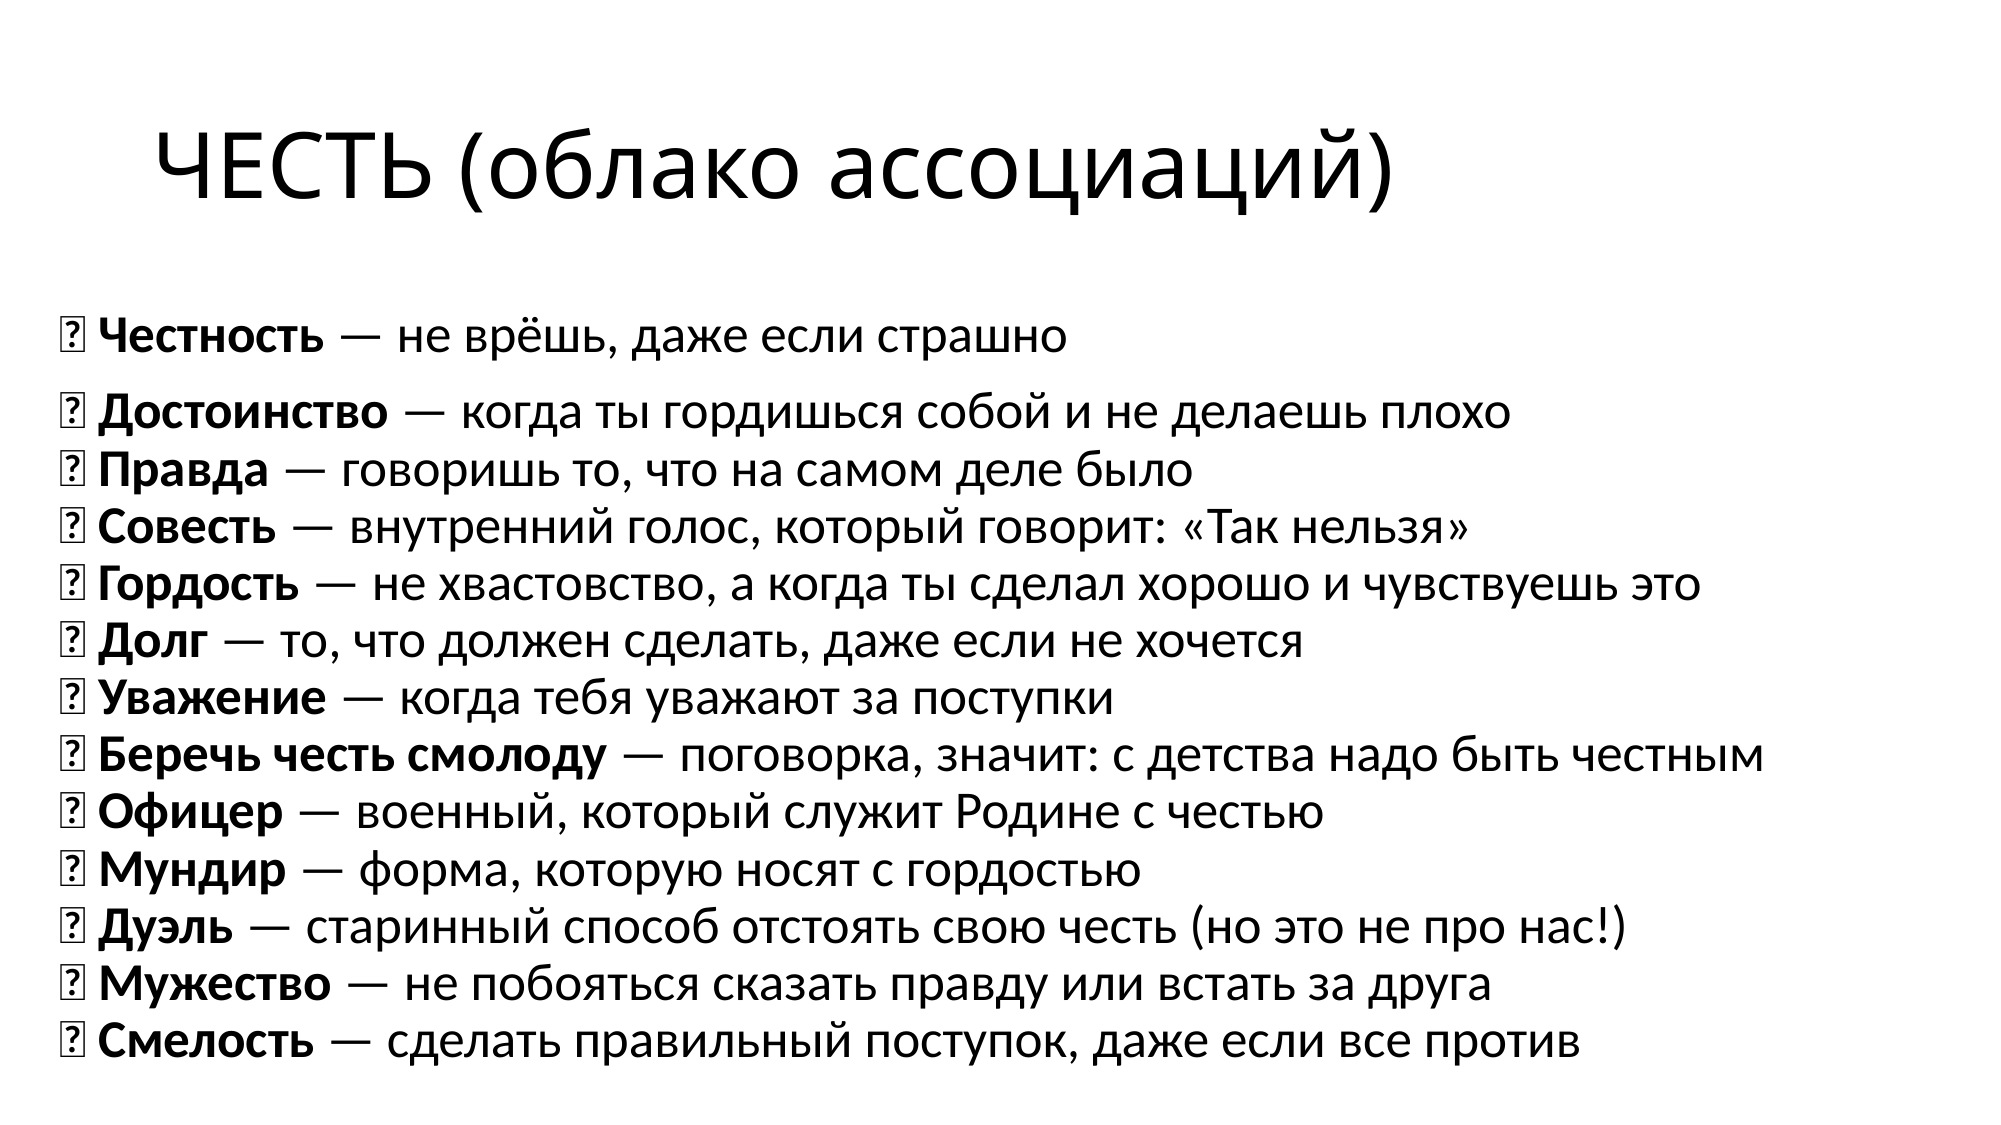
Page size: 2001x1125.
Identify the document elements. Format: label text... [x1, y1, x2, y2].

list 🔹 Честность — не врёшь, даже если страшно 🔹 Достоинство — когда ты гордишься собой и не делаешь плохо 🔹 Правда — говоришь то, что на самом деле было 🔹 Совесть — внутренний голос, который говорит: «Так нельзя» 🔹 Гордость — не хвастовство, а когда ты сделал хорошо и чувствуешь это 🔹 Долг — то, что должен сделать, даже если не хочется 🔹 Уважение — когда тебя уважают за поступки 🔹 Беречь честь смолоду — поговорка, значит: с детства надо быть честным 🔹 Офицер — военный, который служит Родине с честью 🔹 Мундир — форма, которую носят с гордостью 🔹 Дуэль — старинный способ отстоять свою честь (но это не про нас!) 🔹 Мужество — не побояться сказать правду или встать за друга 🔹 Смелость — сделать правильный поступок, даже если все против [44, 299, 1953, 1080]
title ЧЕСТЬ (облако ассоциаций) [137, 59, 1863, 278]
